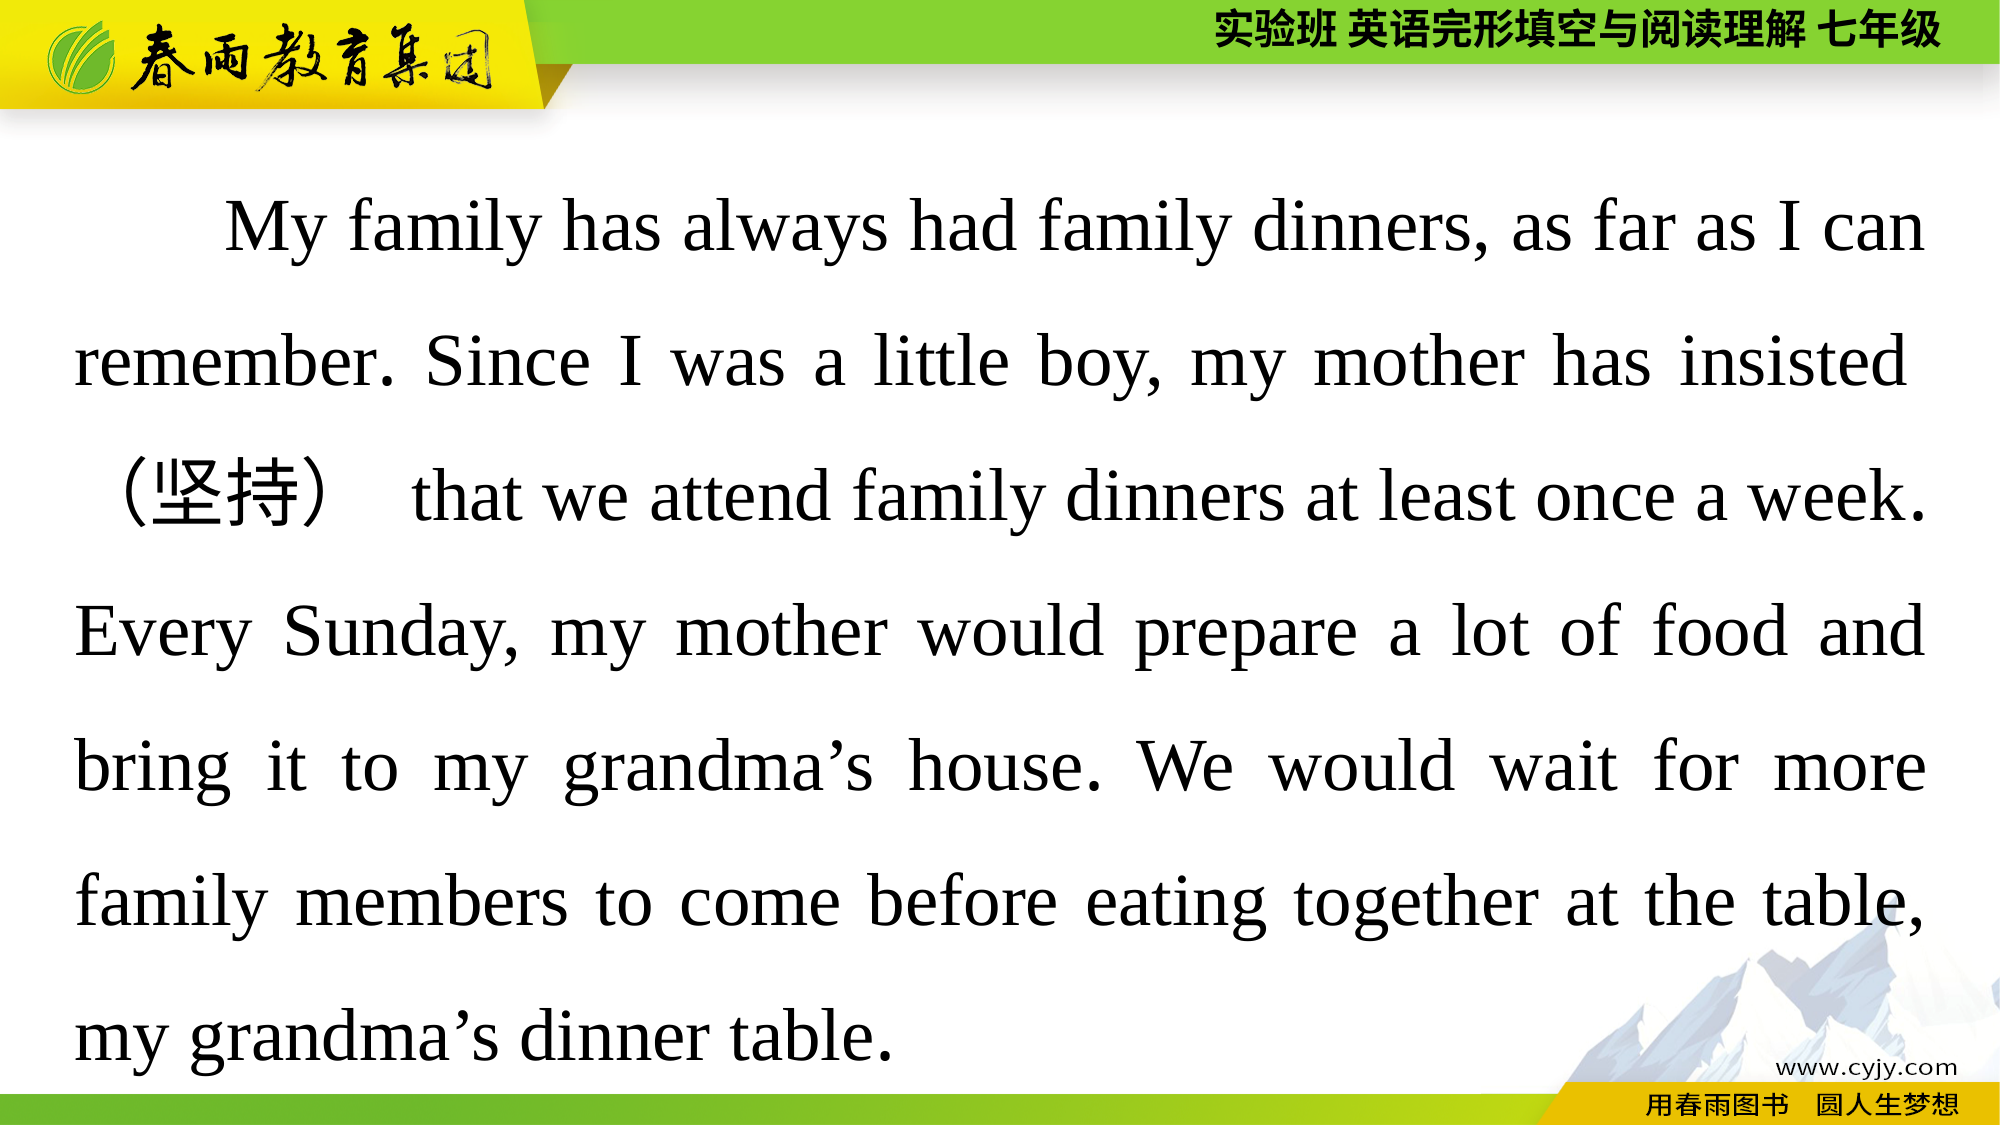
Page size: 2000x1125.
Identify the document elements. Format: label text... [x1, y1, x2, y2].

picture [0, 0, 2000, 1125]
list My family has always had family dinners, as far as I can remember. Since I was a little boy, my mother has insisted（坚持） that we attend family dinners at least once a week. Every Sunday, my mother would prepare a lot of food and bring it to my grandma’s house. We would wait for more family members to come before eating together at the table, my grandma’s dinner table. [59, 122, 1944, 1093]
